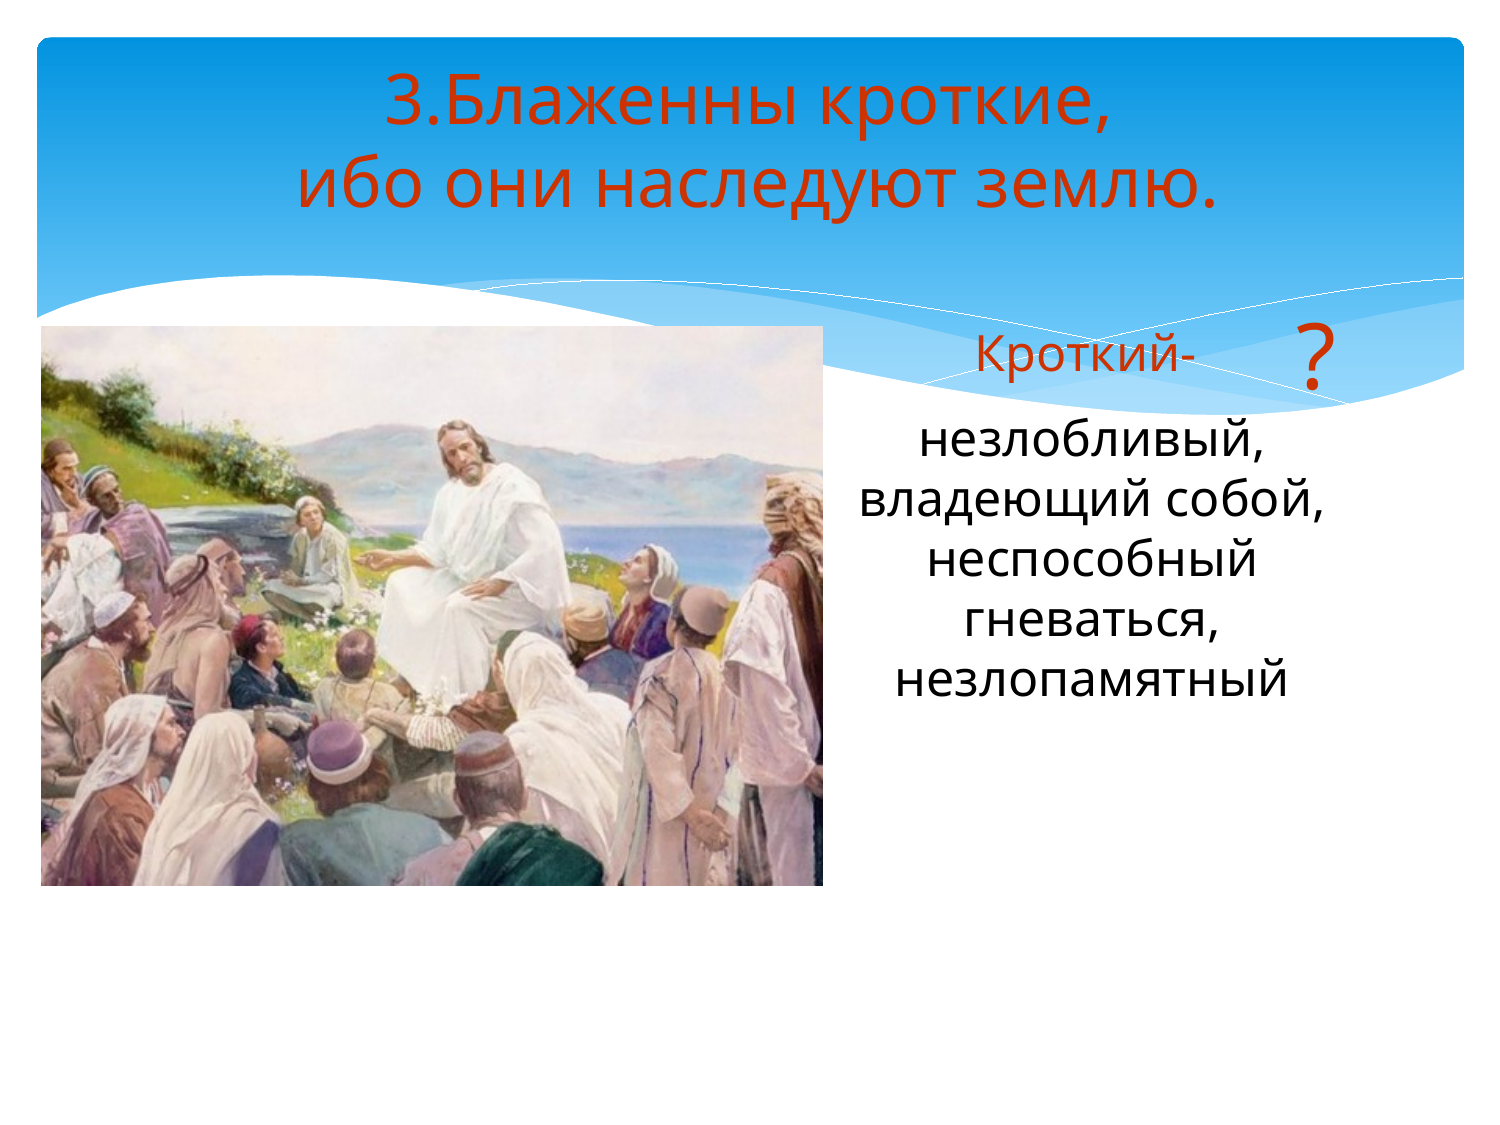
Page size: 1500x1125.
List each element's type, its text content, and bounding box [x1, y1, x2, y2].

text_box ? [1281, 290, 1376, 416]
title 3.Блаженны кроткие, ибо они наследуют землю. [75, 45, 1424, 315]
text_box Кроткий- незлобливый, владеющий собой, неспособный гневаться, незлопамятный [797, 314, 1388, 715]
picture [41, 325, 823, 886]
